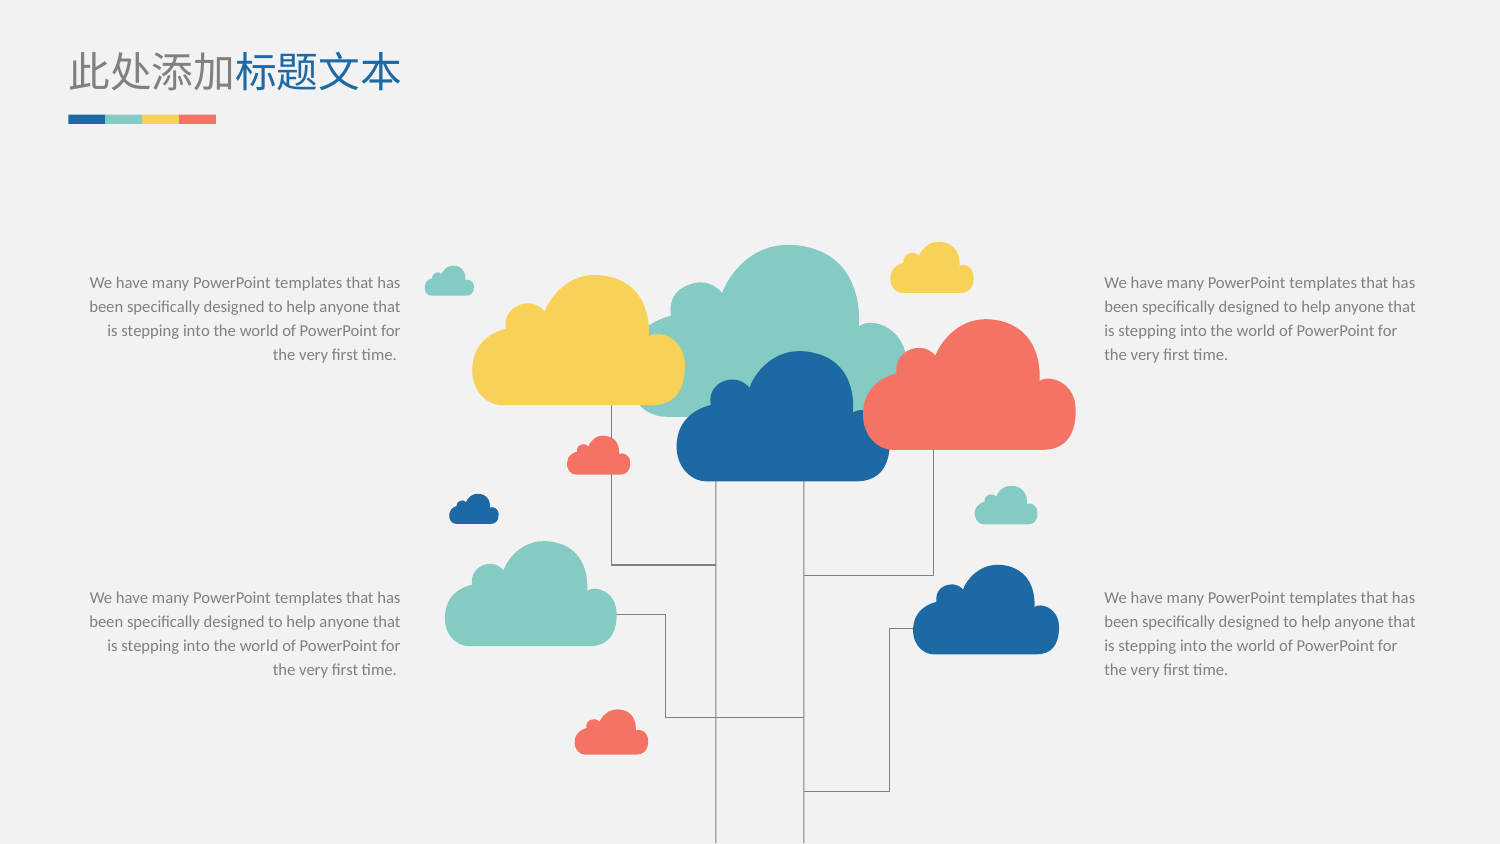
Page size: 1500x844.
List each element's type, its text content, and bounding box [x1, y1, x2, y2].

text_box [640, 244, 905, 417]
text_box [68, 114, 217, 125]
text_box [974, 485, 1038, 525]
text_box We have many PowerPoint templates that has been specifically designed to help anyone that is stepping into the world of PowerPoint for the very first time. [81, 268, 401, 364]
text_box [890, 241, 974, 293]
text_box [676, 351, 890, 482]
text_box [449, 493, 499, 524]
text_box [574, 709, 649, 755]
text_box [913, 564, 1060, 655]
text_box [611, 406, 716, 565]
text_box [803, 450, 934, 576]
text_box We have many PowerPoint templates that has been specifically designed to help anyone that is stepping into the world of PowerPoint for the very first time. [1104, 583, 1424, 679]
text_box We have many PowerPoint templates that has been specifically designed to help anyone that is stepping into the world of PowerPoint for the very first time. [1104, 268, 1424, 364]
text_box [862, 319, 1076, 450]
text_box [424, 265, 474, 296]
text_box [617, 614, 804, 718]
text_box [567, 435, 631, 475]
text_box [444, 541, 617, 647]
text_box [472, 274, 685, 406]
text_box 此处添加标题文本 [68, 45, 524, 96]
text_box We have many PowerPoint templates that has been specifically designed to help anyone that is stepping into the world of PowerPoint for the very first time. [81, 583, 401, 679]
text_box [803, 628, 913, 792]
